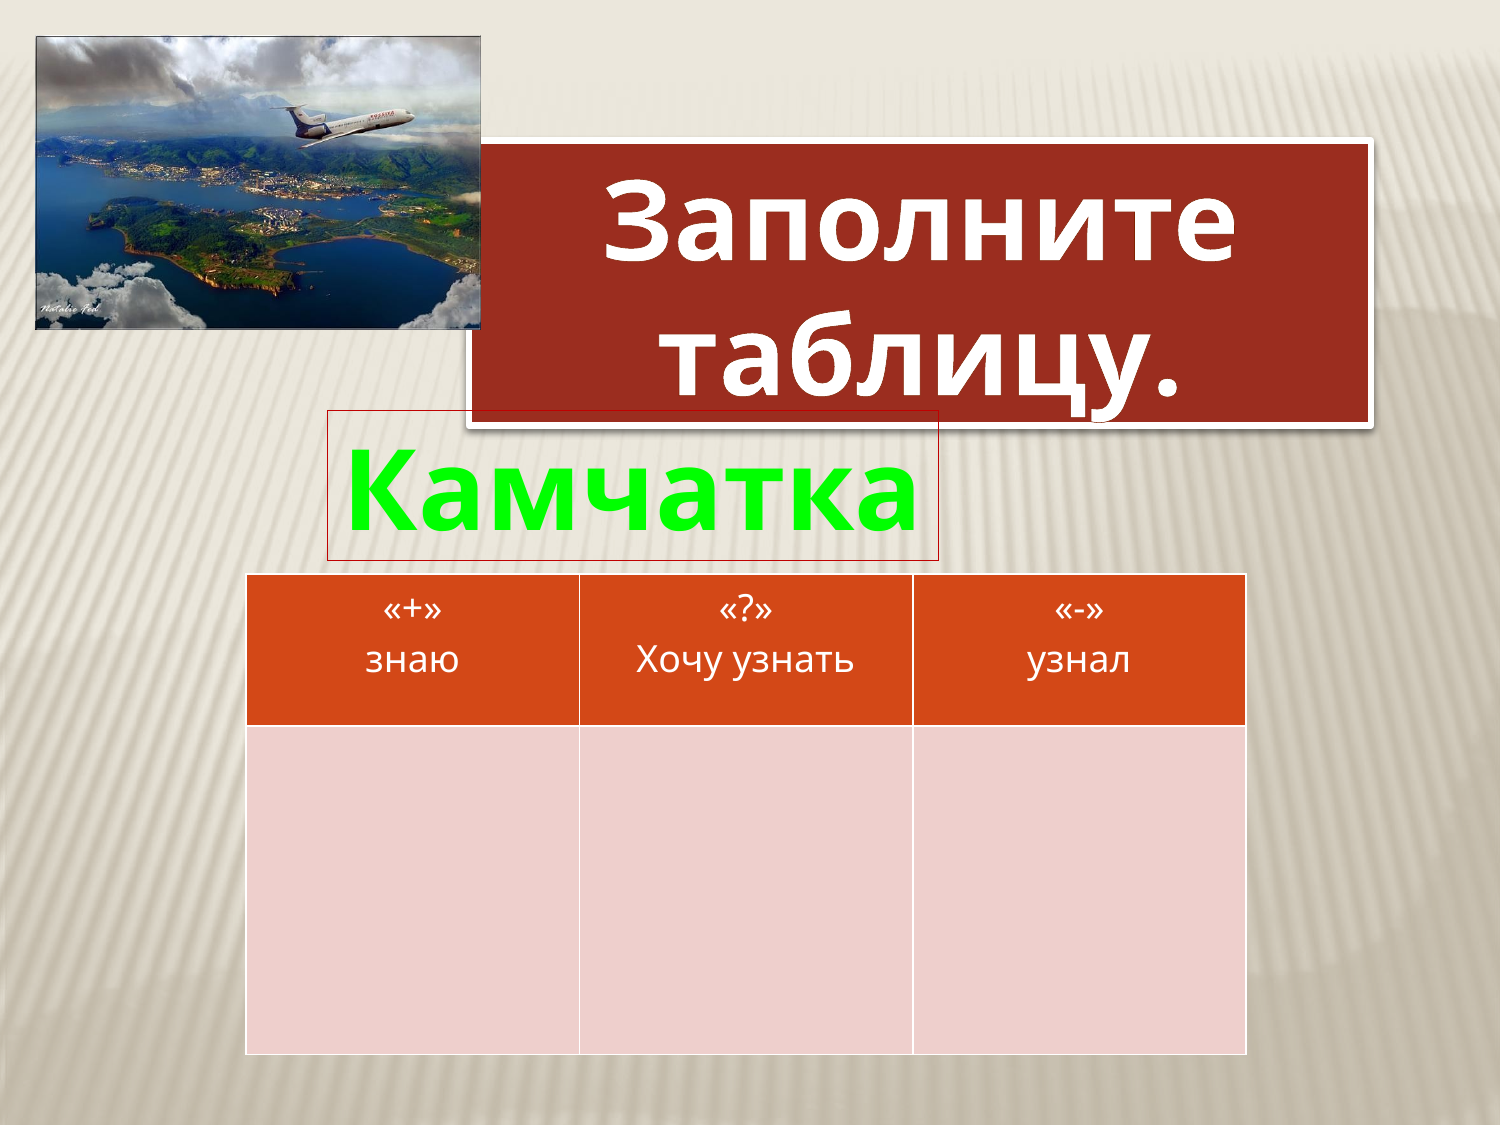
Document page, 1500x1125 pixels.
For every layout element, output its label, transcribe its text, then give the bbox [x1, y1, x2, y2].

table_header «-» узнал [914, 575, 1245, 725]
text_box Заполните таблицу. [466, 137, 1374, 429]
picture [34, 34, 482, 331]
table_header «?» Хочу узнать [580, 575, 912, 725]
text_box Камчатка [327, 410, 939, 561]
table_cell [914, 727, 1245, 1054]
table_cell [580, 727, 912, 1054]
table_header «+» знаю [247, 575, 579, 725]
table_cell [247, 727, 579, 1054]
